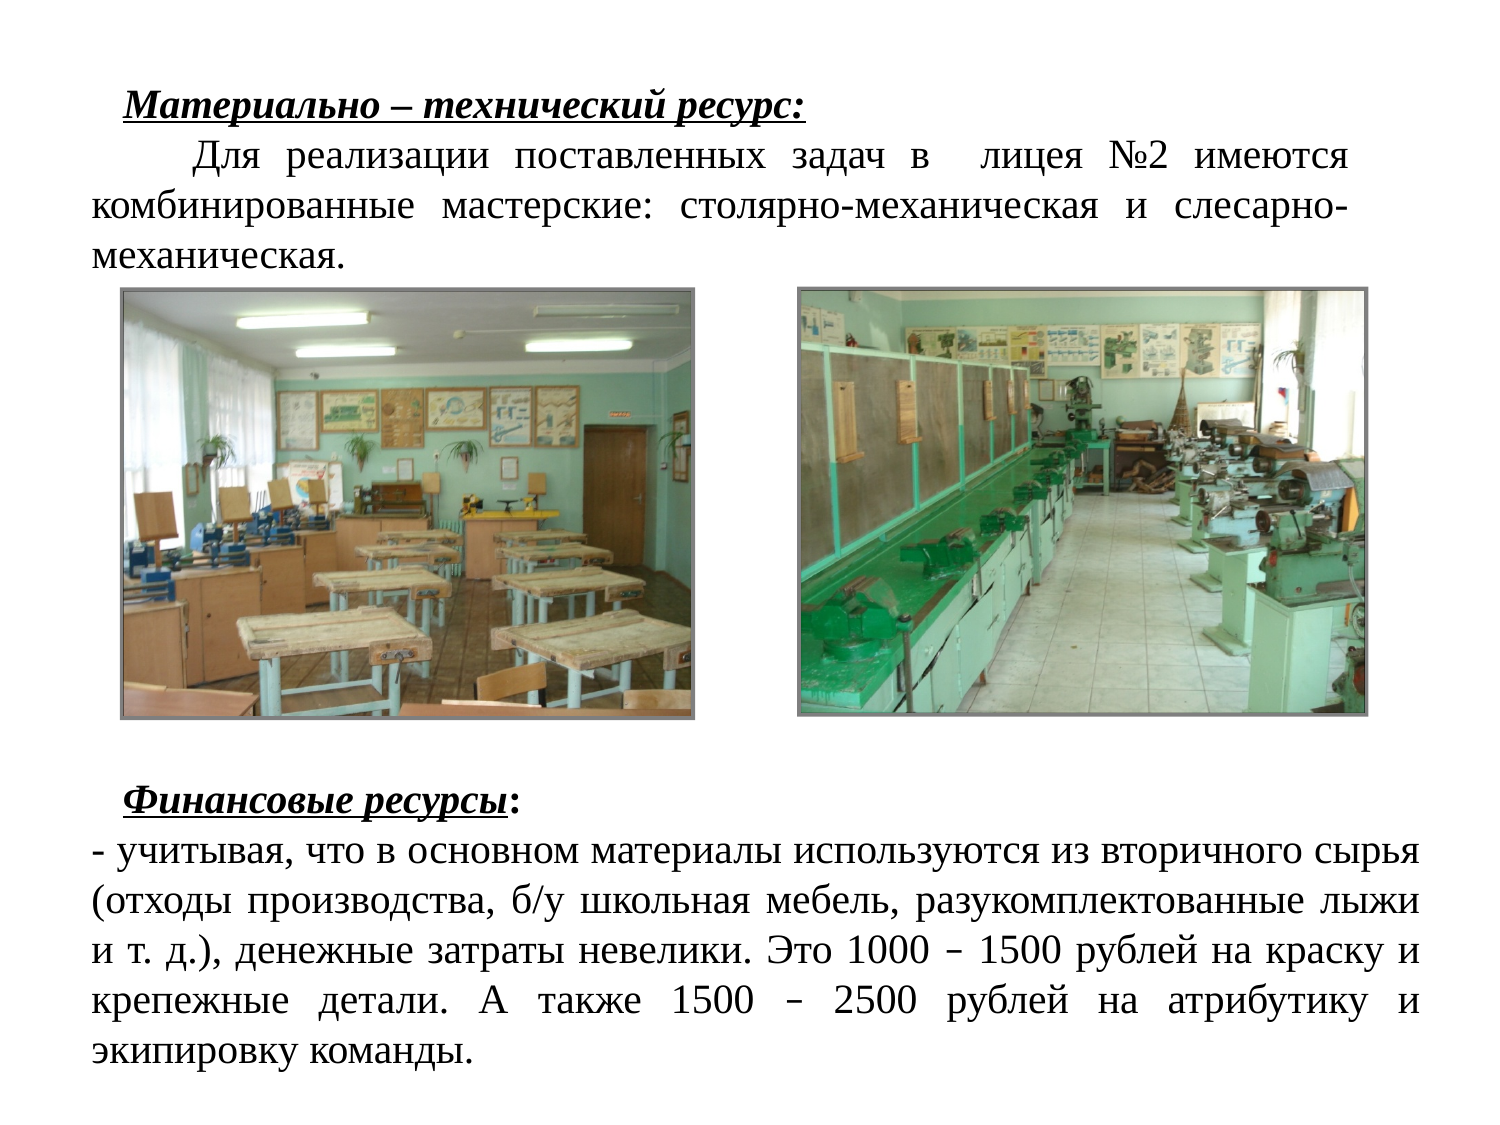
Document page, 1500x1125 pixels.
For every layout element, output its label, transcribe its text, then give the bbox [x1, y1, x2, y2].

text_box Материально – технический ресурс: Для реализации поставленных задач в лицея №2 имеются комбинированные мастерские: столярно-механическая и слесарно-механическая. [76, 69, 1365, 285]
picture [123, 291, 692, 717]
text_box Финансовые ресурсы: - учитывая, что в основном материалы используются из вторичного сырья (отходы производства, б/у школьная мебель, разукомплектованные лыжи и т. д.), денежные затраты невелики. Это 1000 – 1500 рублей на краску и крепежные детали. А также 1500 – 2500 рублей на атрибутику и экипировку команды. [76, 764, 1436, 1079]
picture [800, 290, 1365, 713]
